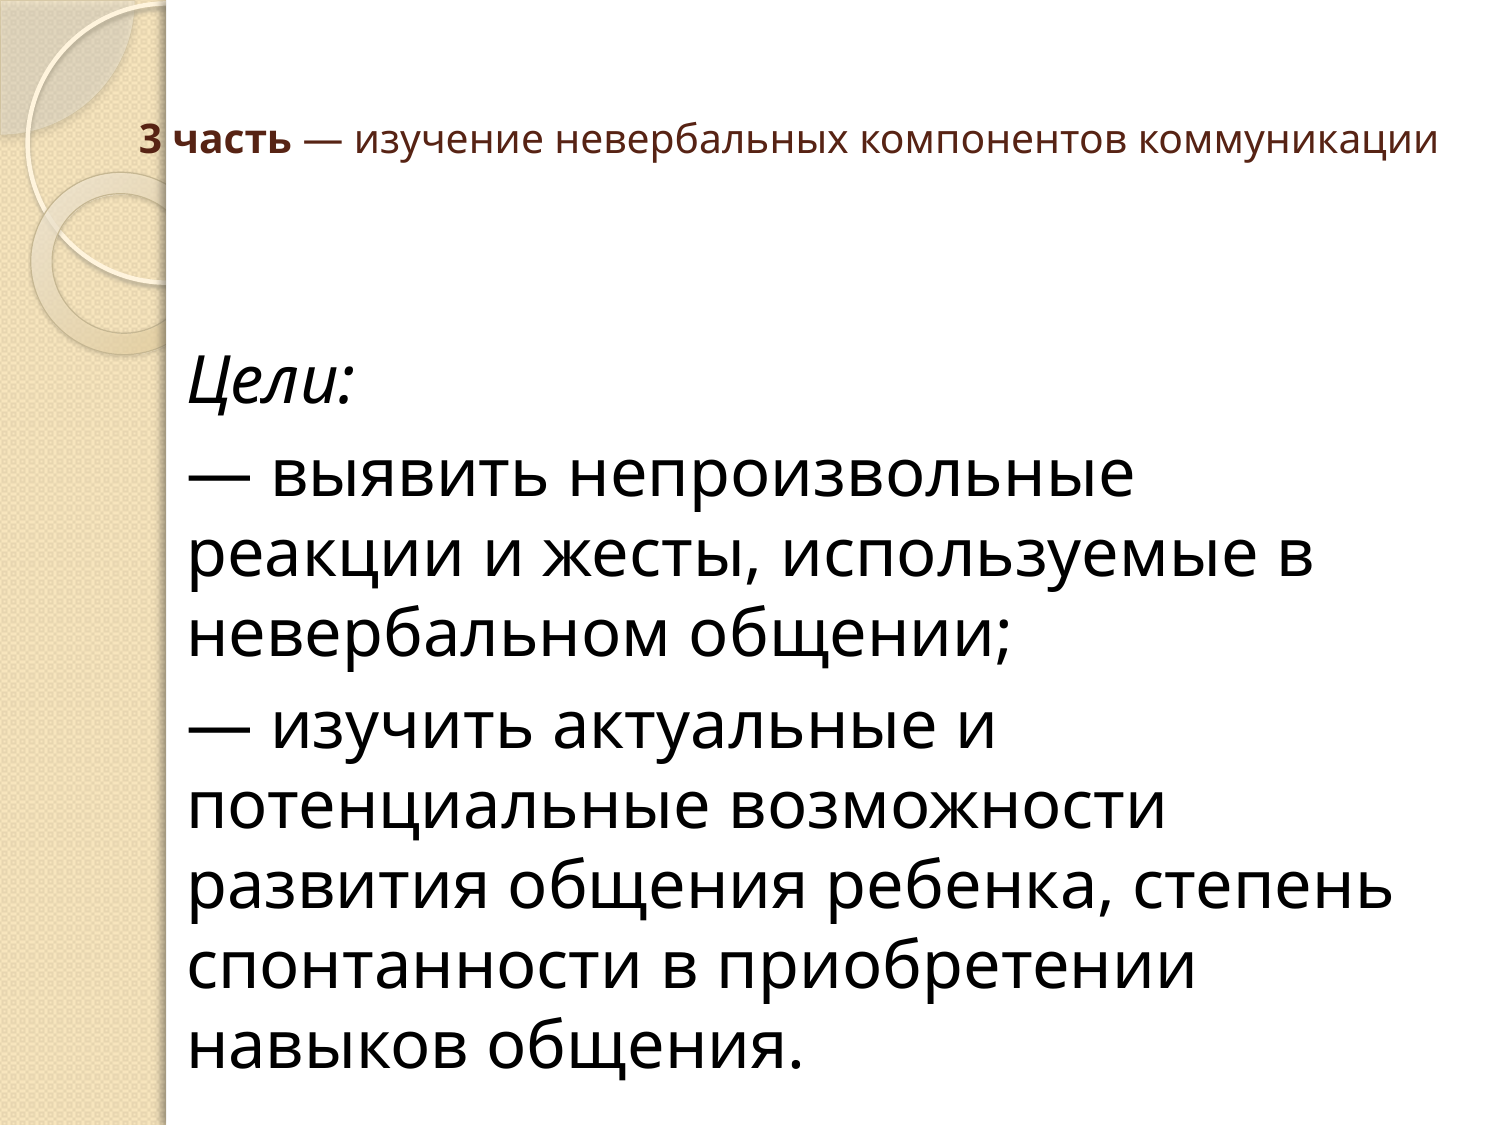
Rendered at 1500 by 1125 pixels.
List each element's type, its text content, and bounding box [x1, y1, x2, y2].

title 3 часть — изучение невербальных компонентов коммуникации [123, 45, 1466, 233]
list Цели: — выявить непроизвольные реакции и жесты, используемые в невербальном общении; — изучить актуальные и потенциальные возможности развития общения ребенка, степень спонтанности в приобретении навыков общения. [171, 237, 1424, 1025]
